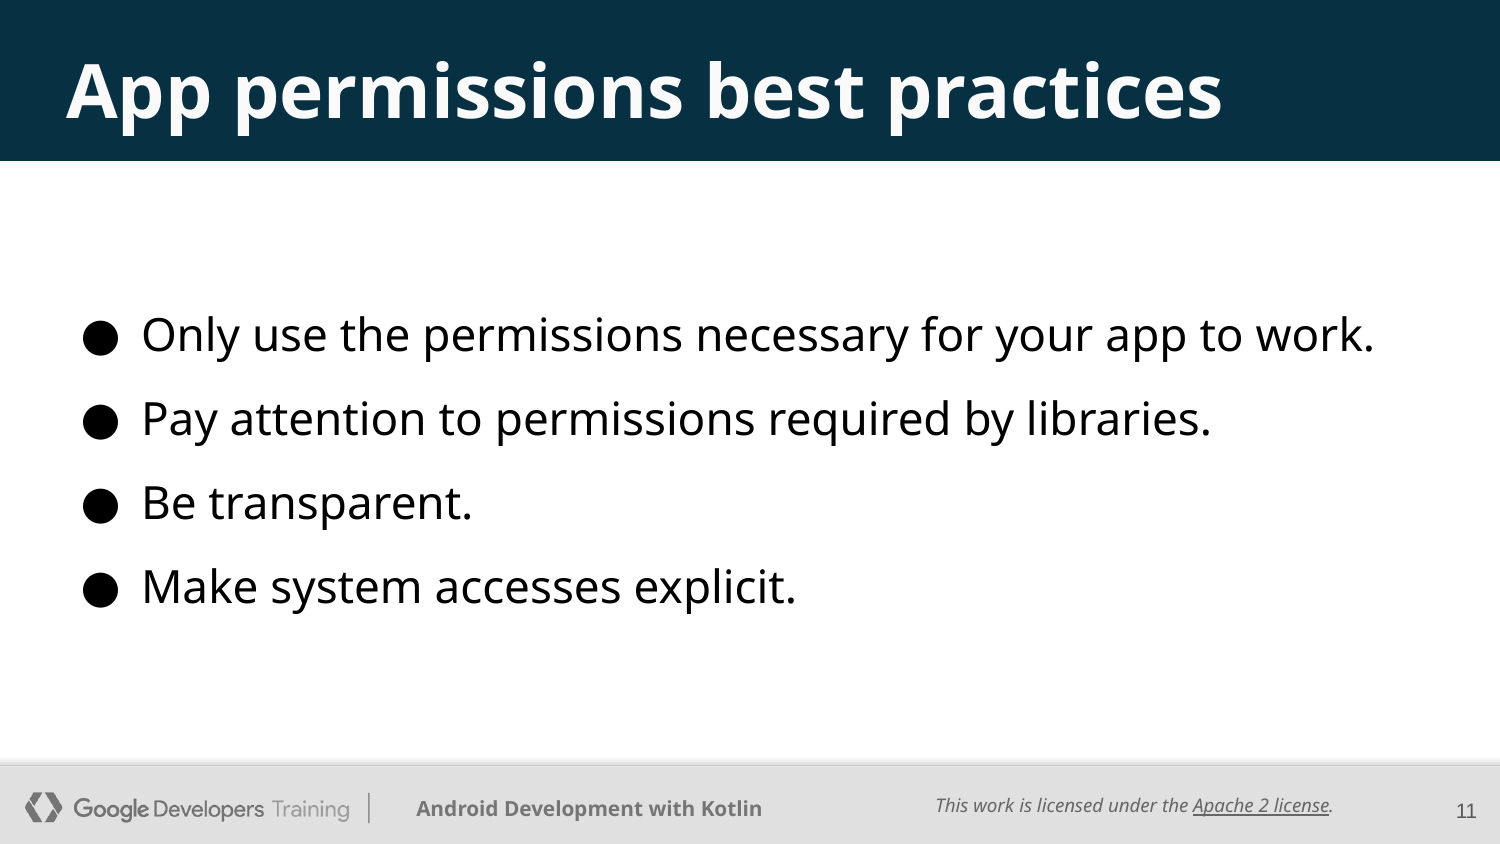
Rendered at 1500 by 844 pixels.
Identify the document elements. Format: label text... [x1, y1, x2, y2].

picture [0, 161, 1500, 844]
list Only use the permissions necessary for your app to work. Pay attention to permissions required by libraries. Be transparent. Make system accesses explicit. [51, 282, 1449, 751]
slide_number ‹#› [1402, 777, 1493, 842]
title App permissions best practices [51, 28, 1449, 122]
